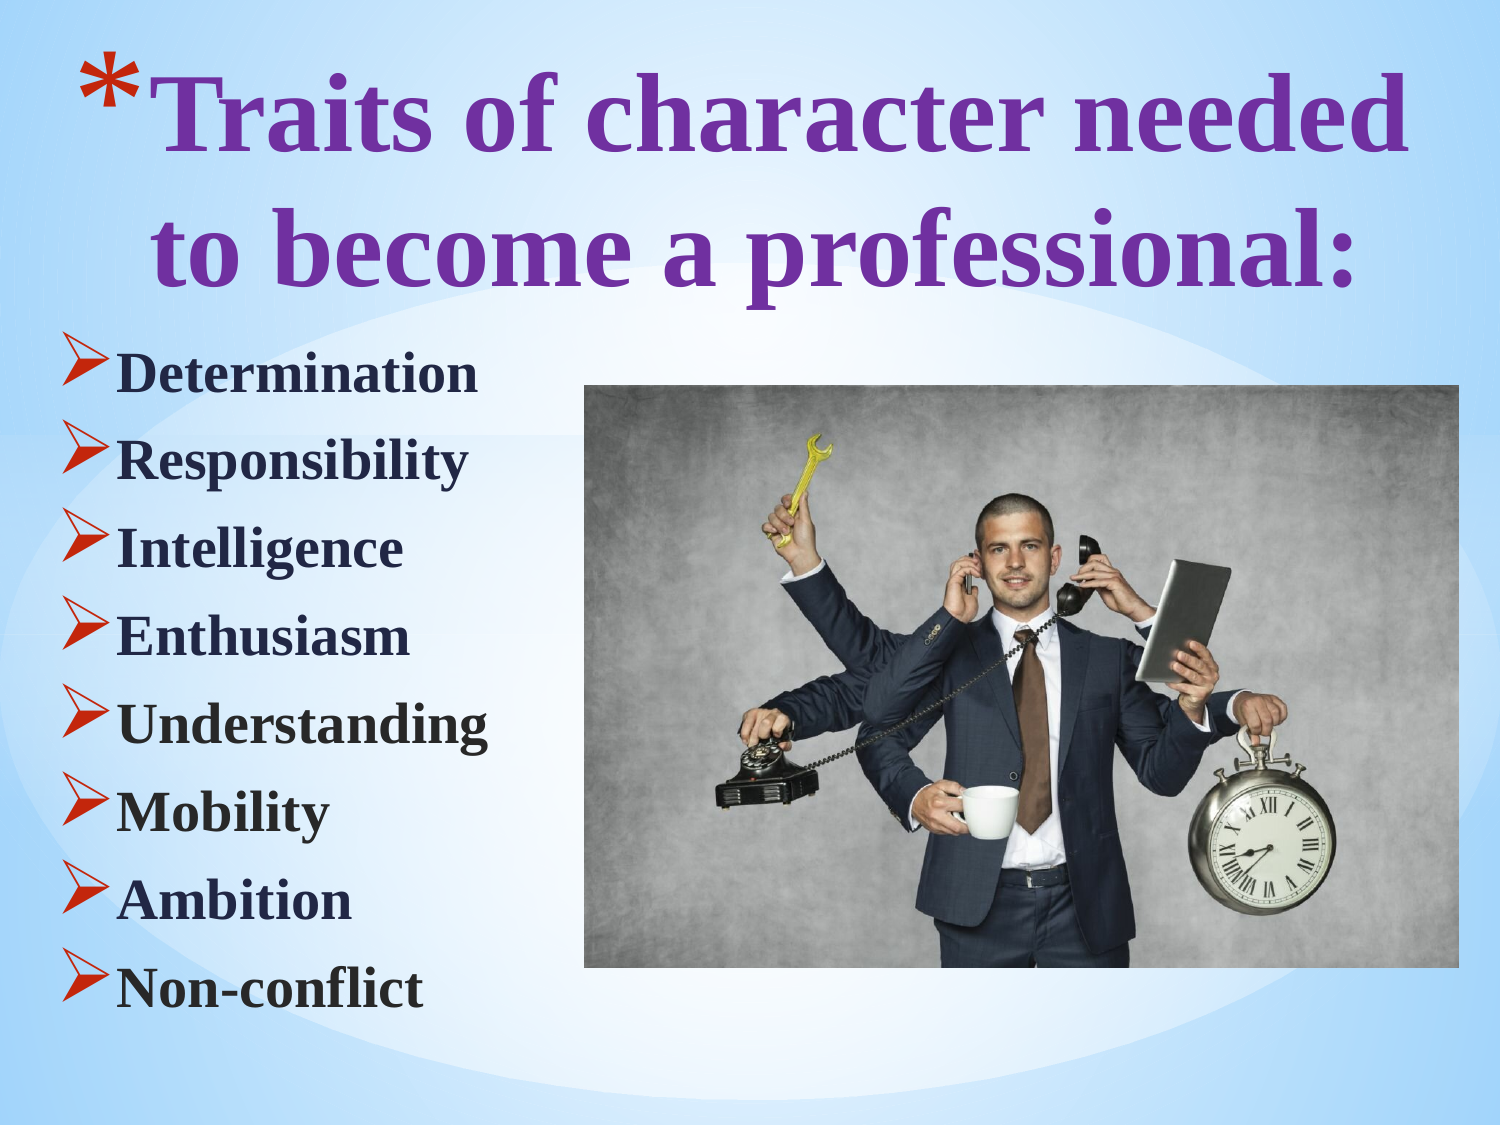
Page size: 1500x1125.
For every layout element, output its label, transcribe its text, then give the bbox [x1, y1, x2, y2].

picture [584, 385, 1459, 969]
subtitle Determination Responsibility Intelligence Enthusiasm Understanding Mobility Ambition Non-conflict [41, 326, 1459, 1071]
title Traits of character needed to become a professional: [29, 30, 1447, 339]
